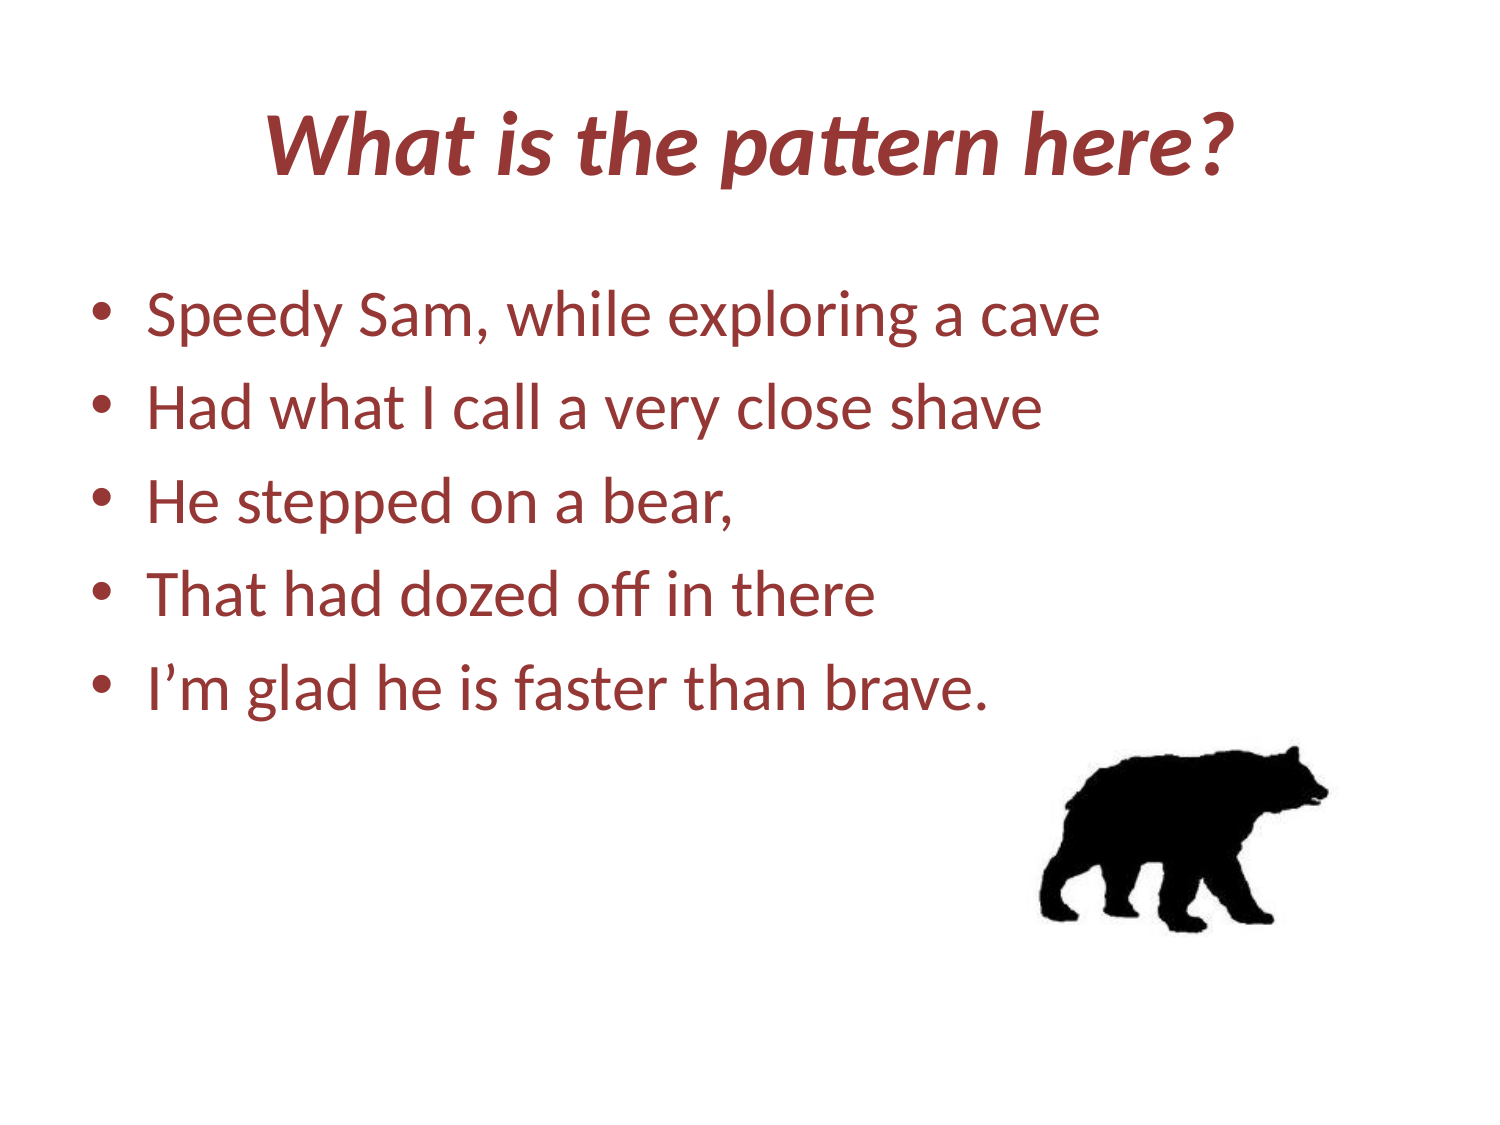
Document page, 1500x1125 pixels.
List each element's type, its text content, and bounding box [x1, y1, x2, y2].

picture [1024, 737, 1340, 940]
list Speedy Sam, while exploring a cave Had what I call a very close shave He stepped on a bear, That had dozed off in there I’m glad he is faster than brave. [75, 262, 1425, 1005]
title What is the pattern here? [75, 45, 1425, 233]
